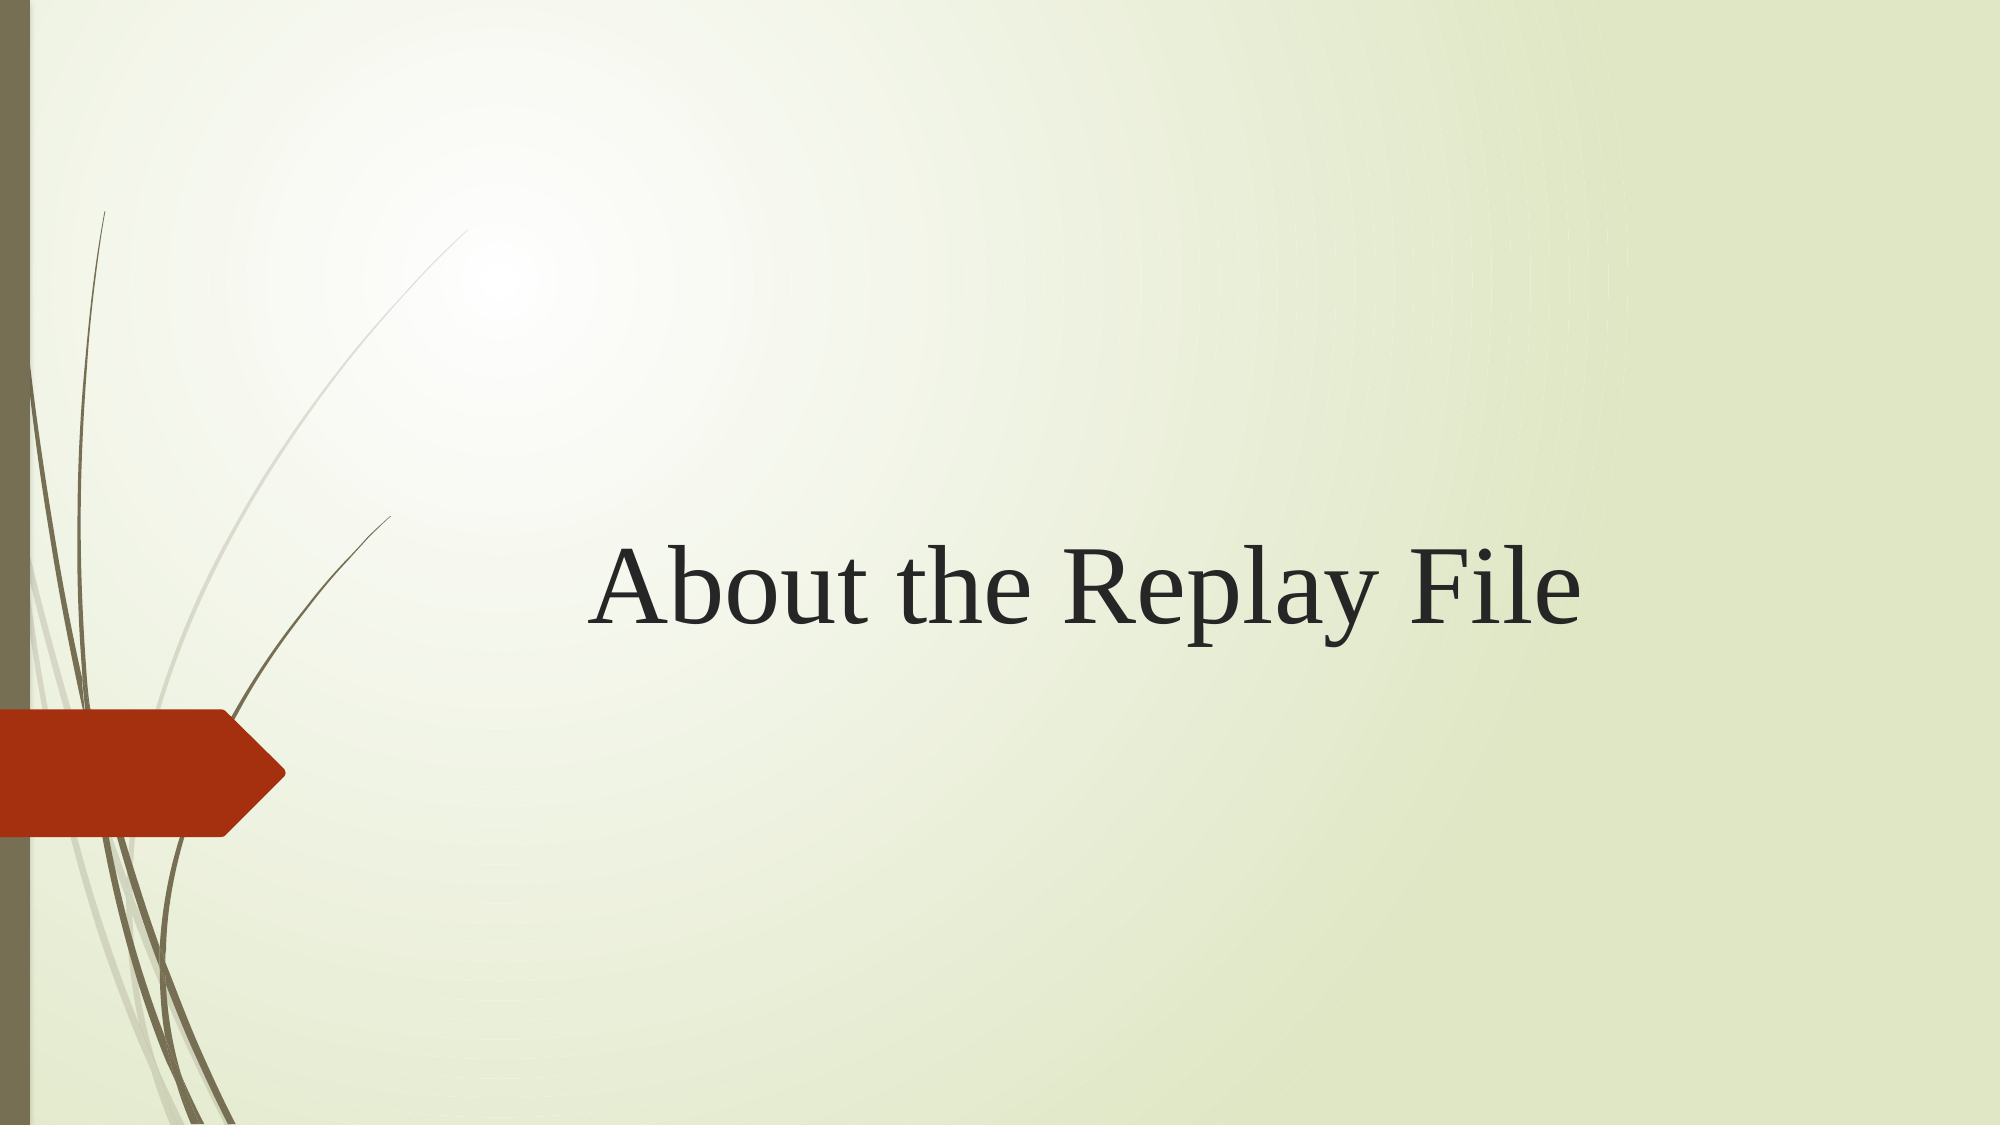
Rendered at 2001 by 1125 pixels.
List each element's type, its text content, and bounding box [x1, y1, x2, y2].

title About the Replay File [281, 282, 1890, 654]
